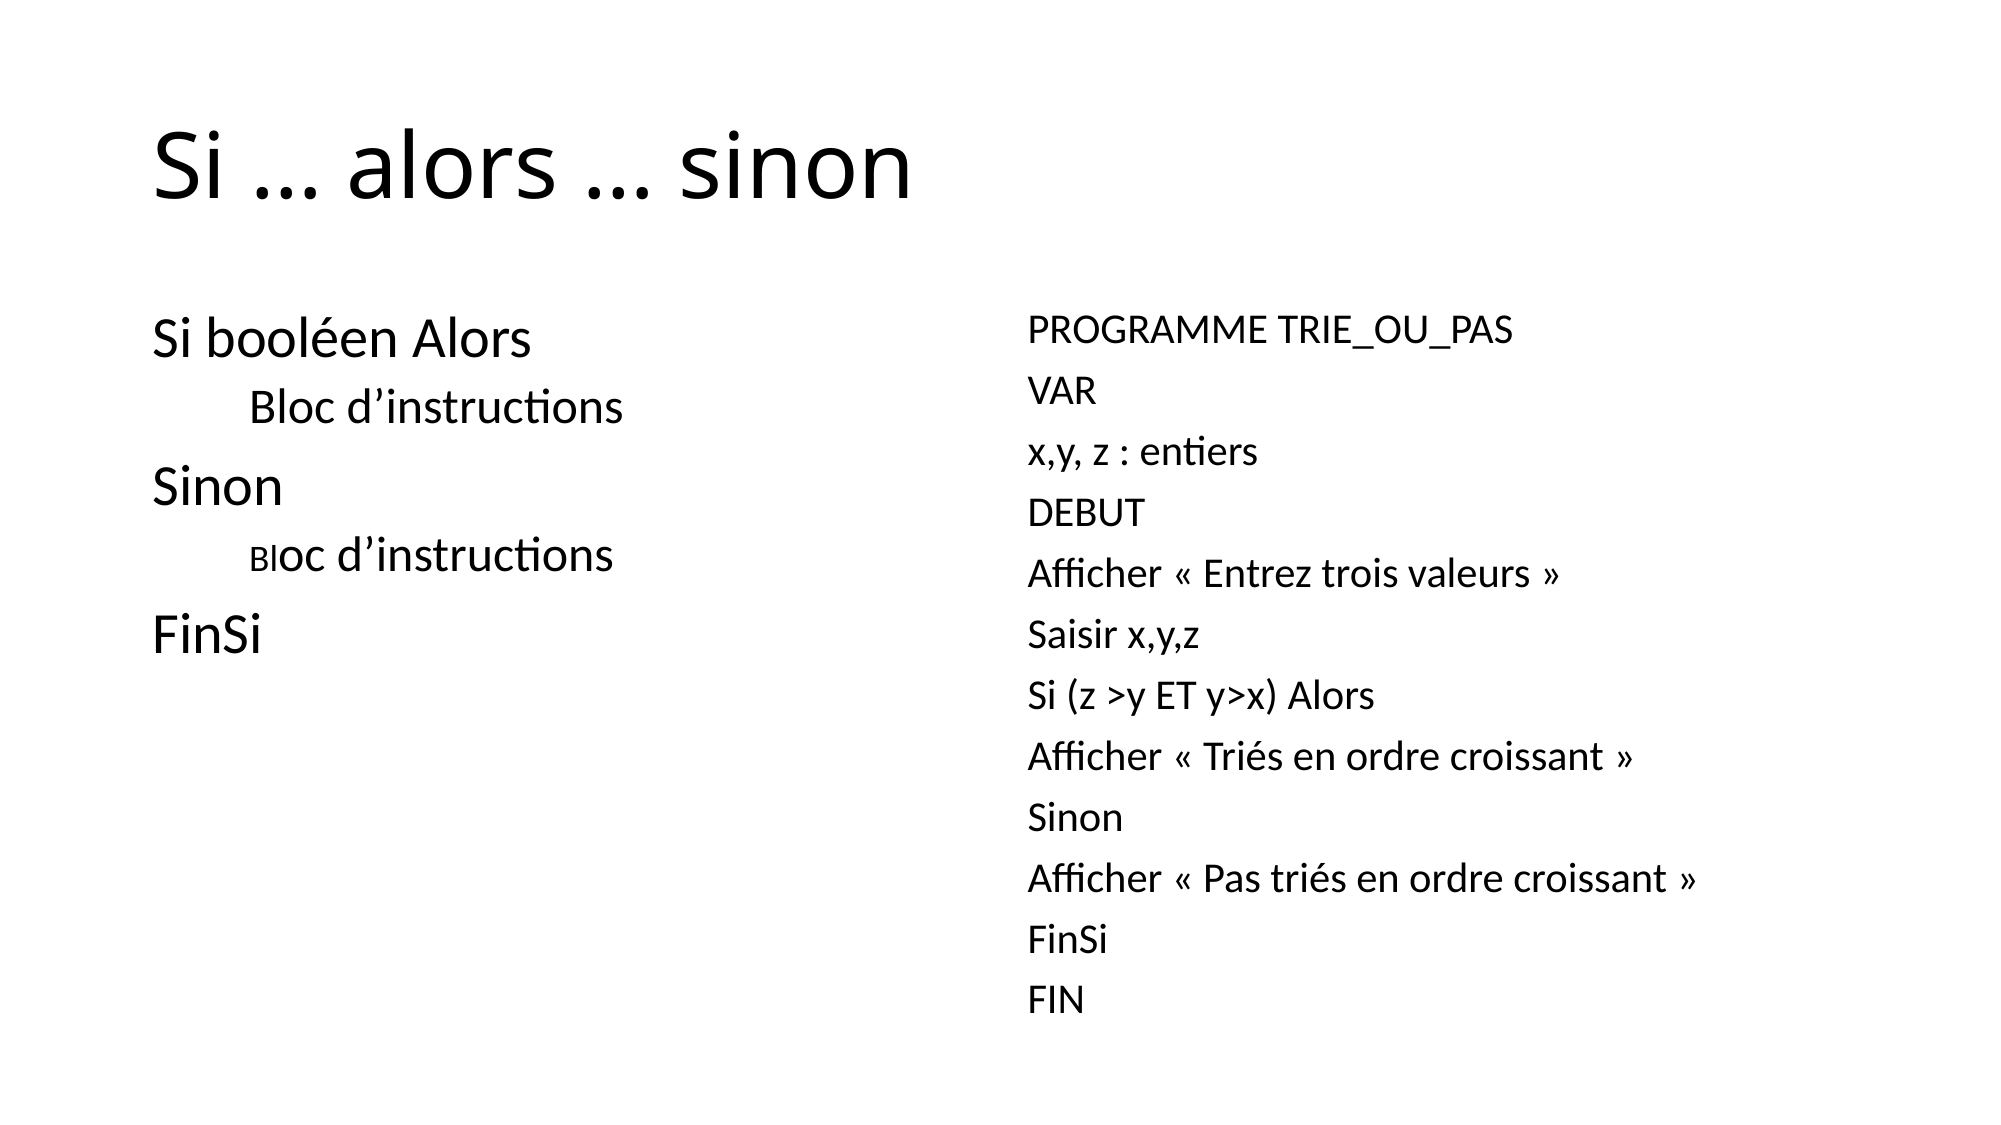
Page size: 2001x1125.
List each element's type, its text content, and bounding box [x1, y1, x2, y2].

list PROGRAMME TRIE_OU_PAS VAR x,y, z : entiers DEBUT Afficher « Entrez trois valeurs » Saisir x,y,z Si (z >y ET y>x) Alors Afficher « Triés en ordre croissant » Sinon Afficher « Pas triés en ordre croissant » FinSi FIN [1012, 299, 1863, 1038]
title Si … alors … sinon [137, 59, 1863, 278]
list Si booléen Alors Bloc d’instructions Sinon Bloc d’instructions FinSi [137, 299, 988, 1014]
